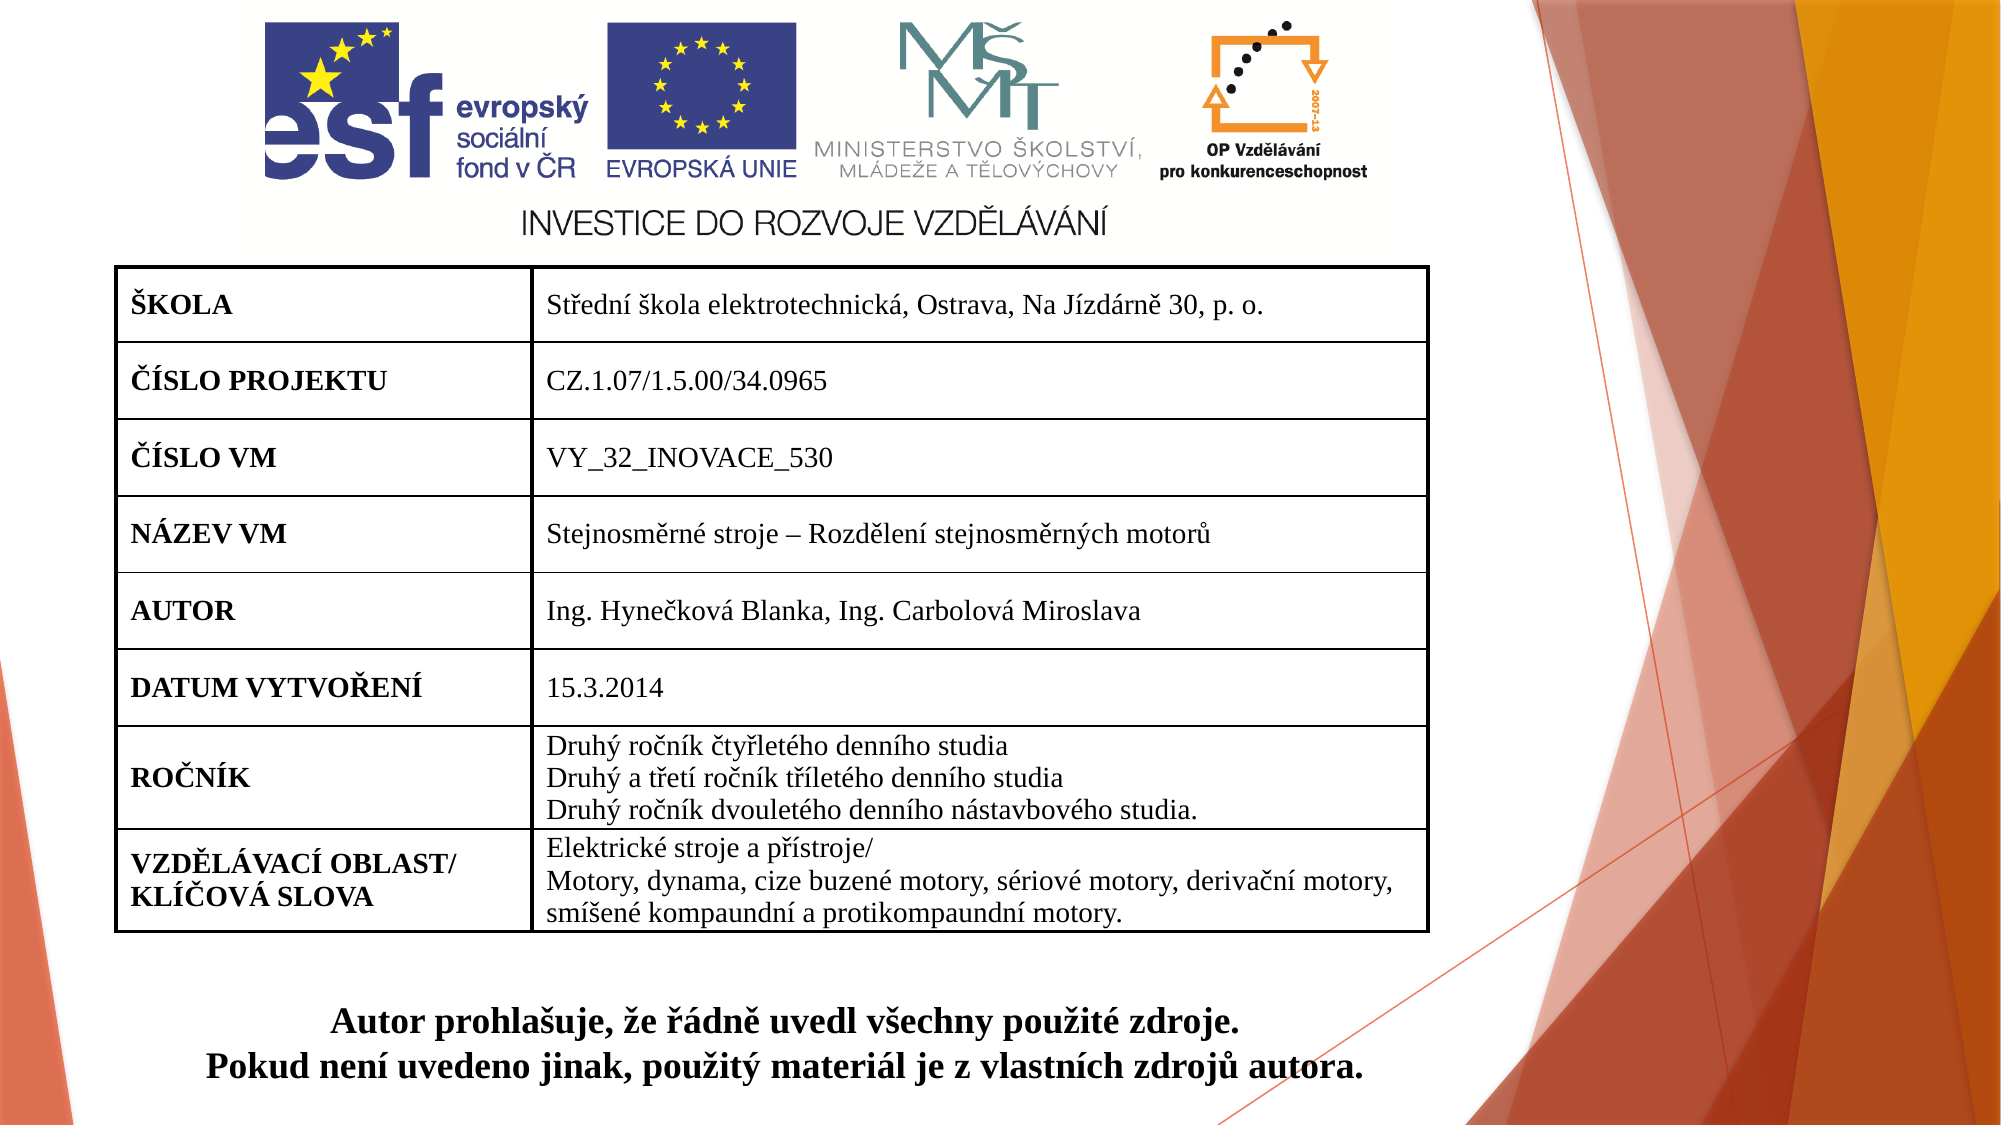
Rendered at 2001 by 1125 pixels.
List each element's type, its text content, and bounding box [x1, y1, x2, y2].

table_cell Stejnosměrné stroje – Rozdělení stejnosměrných motorů [534, 497, 1426, 572]
table_cell Elektrické stroje a přístroje/ Motory, dynama, cize buzené motory, sériové motory, derivační motory, smíšené kompaundní a protikompaundní motory. [534, 830, 1426, 930]
table_header ŠKOLA [118, 269, 530, 341]
table_cell AUTOR [118, 573, 530, 648]
table_cell Druhý ročník čtyřletého denního studia Druhý a třetí ročník tříletého denního studia Druhý ročník dvouletého denního nástavbového studia. [534, 727, 1426, 828]
table_cell Ing. Hynečková Blanka, Ing. Carbolová Miroslava [534, 573, 1426, 648]
table_cell CZ.1.07/1.5.00/34.0965 [534, 343, 1426, 418]
table_cell DATUM VYTVOŘENÍ [118, 650, 530, 725]
table_cell ČÍSLO PROJEKTU [118, 343, 530, 418]
picture [228, 0, 1403, 257]
table_cell ČÍSLO VM [118, 420, 530, 495]
table_cell VY_32_INOVACE_530 [534, 420, 1426, 495]
table_cell ROČNÍK [118, 727, 530, 828]
table_cell 15.3.2014 [534, 650, 1426, 725]
text_box Autor prohlašuje, že řádně uvedl všechny použité zdroje. Pokud není uvedeno jinak, použitý materiál je z vlastních zdrojů autora. [77, 989, 1493, 1094]
table_header Střední škola elektrotechnická, Ostrava, Na Jízdárně 30, p. o. [534, 269, 1426, 341]
table_cell VZDĚLÁVACÍ OBLAST/ KLÍČOVÁ SLOVA [118, 830, 530, 930]
table_cell NÁZEV VM [118, 497, 530, 572]
